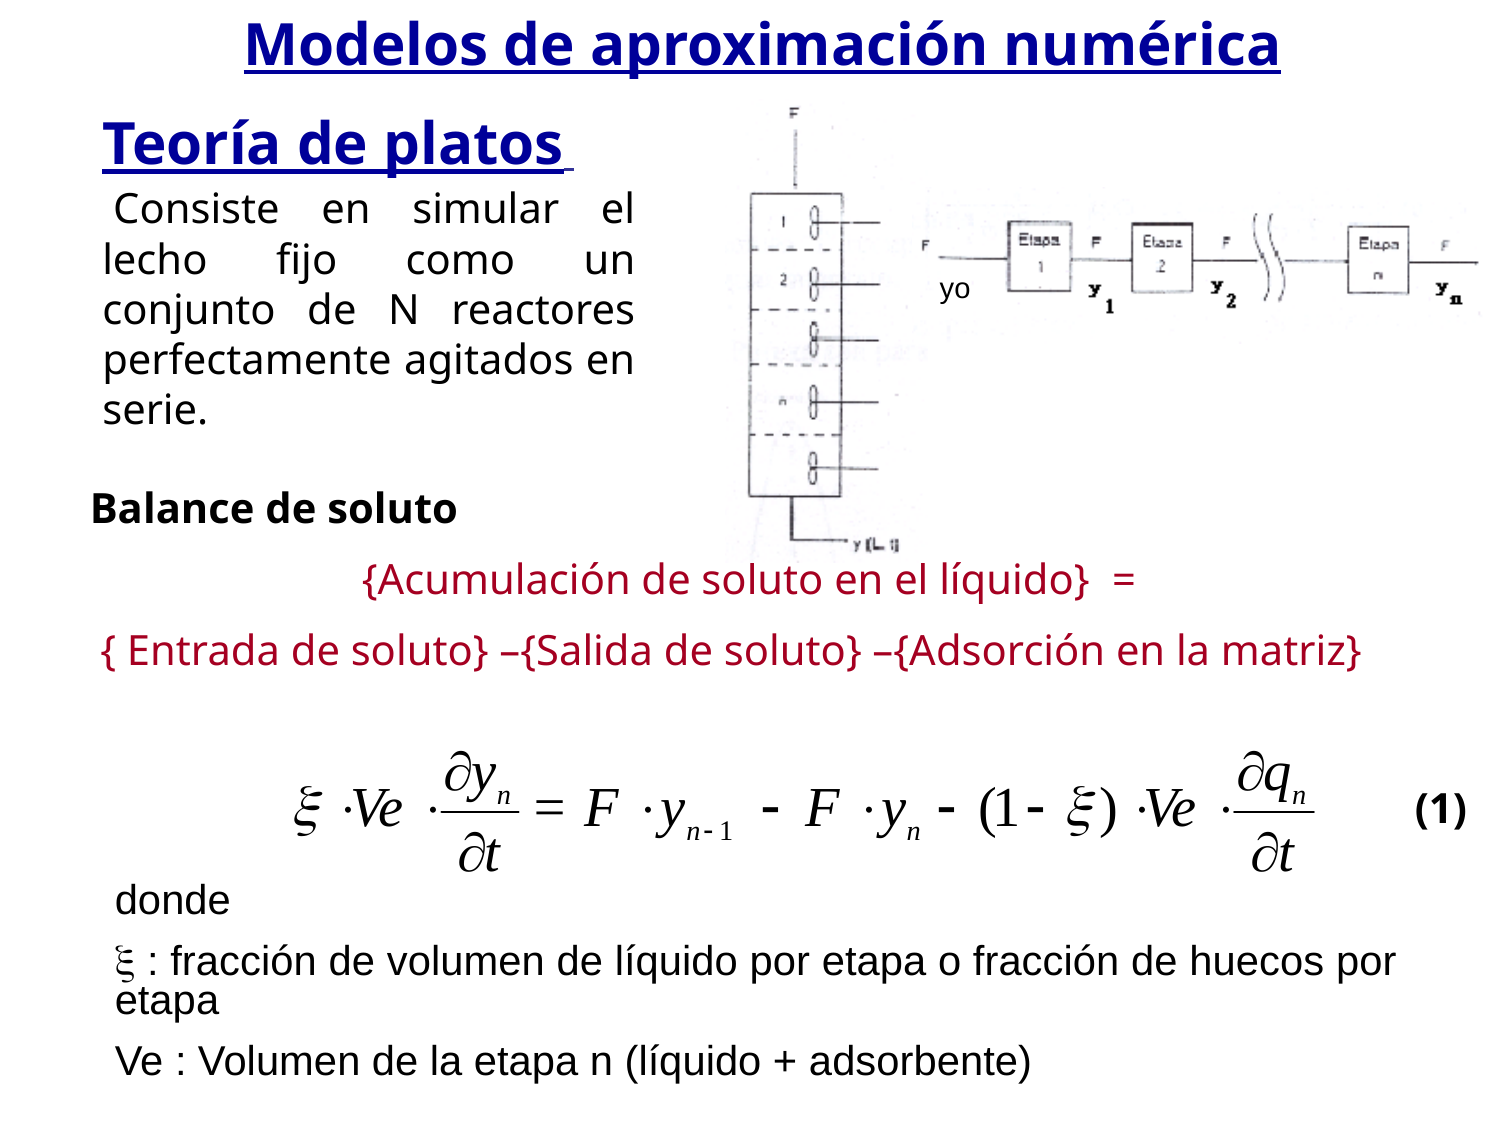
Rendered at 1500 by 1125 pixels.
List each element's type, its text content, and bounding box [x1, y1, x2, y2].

text_box Consiste en simular el lecho fijo como un conjunto de N reactores perfectamente agitados en serie. [87, 174, 650, 440]
text_box (1) [1400, 774, 1500, 840]
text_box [912, 187, 1500, 344]
text_box donde  : fracción de volumen de líquido por etapa o fracción de huecos por etapa Ve : Volumen de la etapa n (líquido + adsorbente) [99, 874, 1413, 1092]
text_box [724, 99, 928, 563]
text_box Modelos de aproximación numérica Teoría de platos [87, 0, 1438, 184]
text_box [287, 737, 1326, 884]
text_box Balance de soluto {Acumulación de soluto en el líquido} = { Entrada de soluto} –{Salida de soluto} –{Adsorción en la matriz} [74, 474, 1413, 682]
